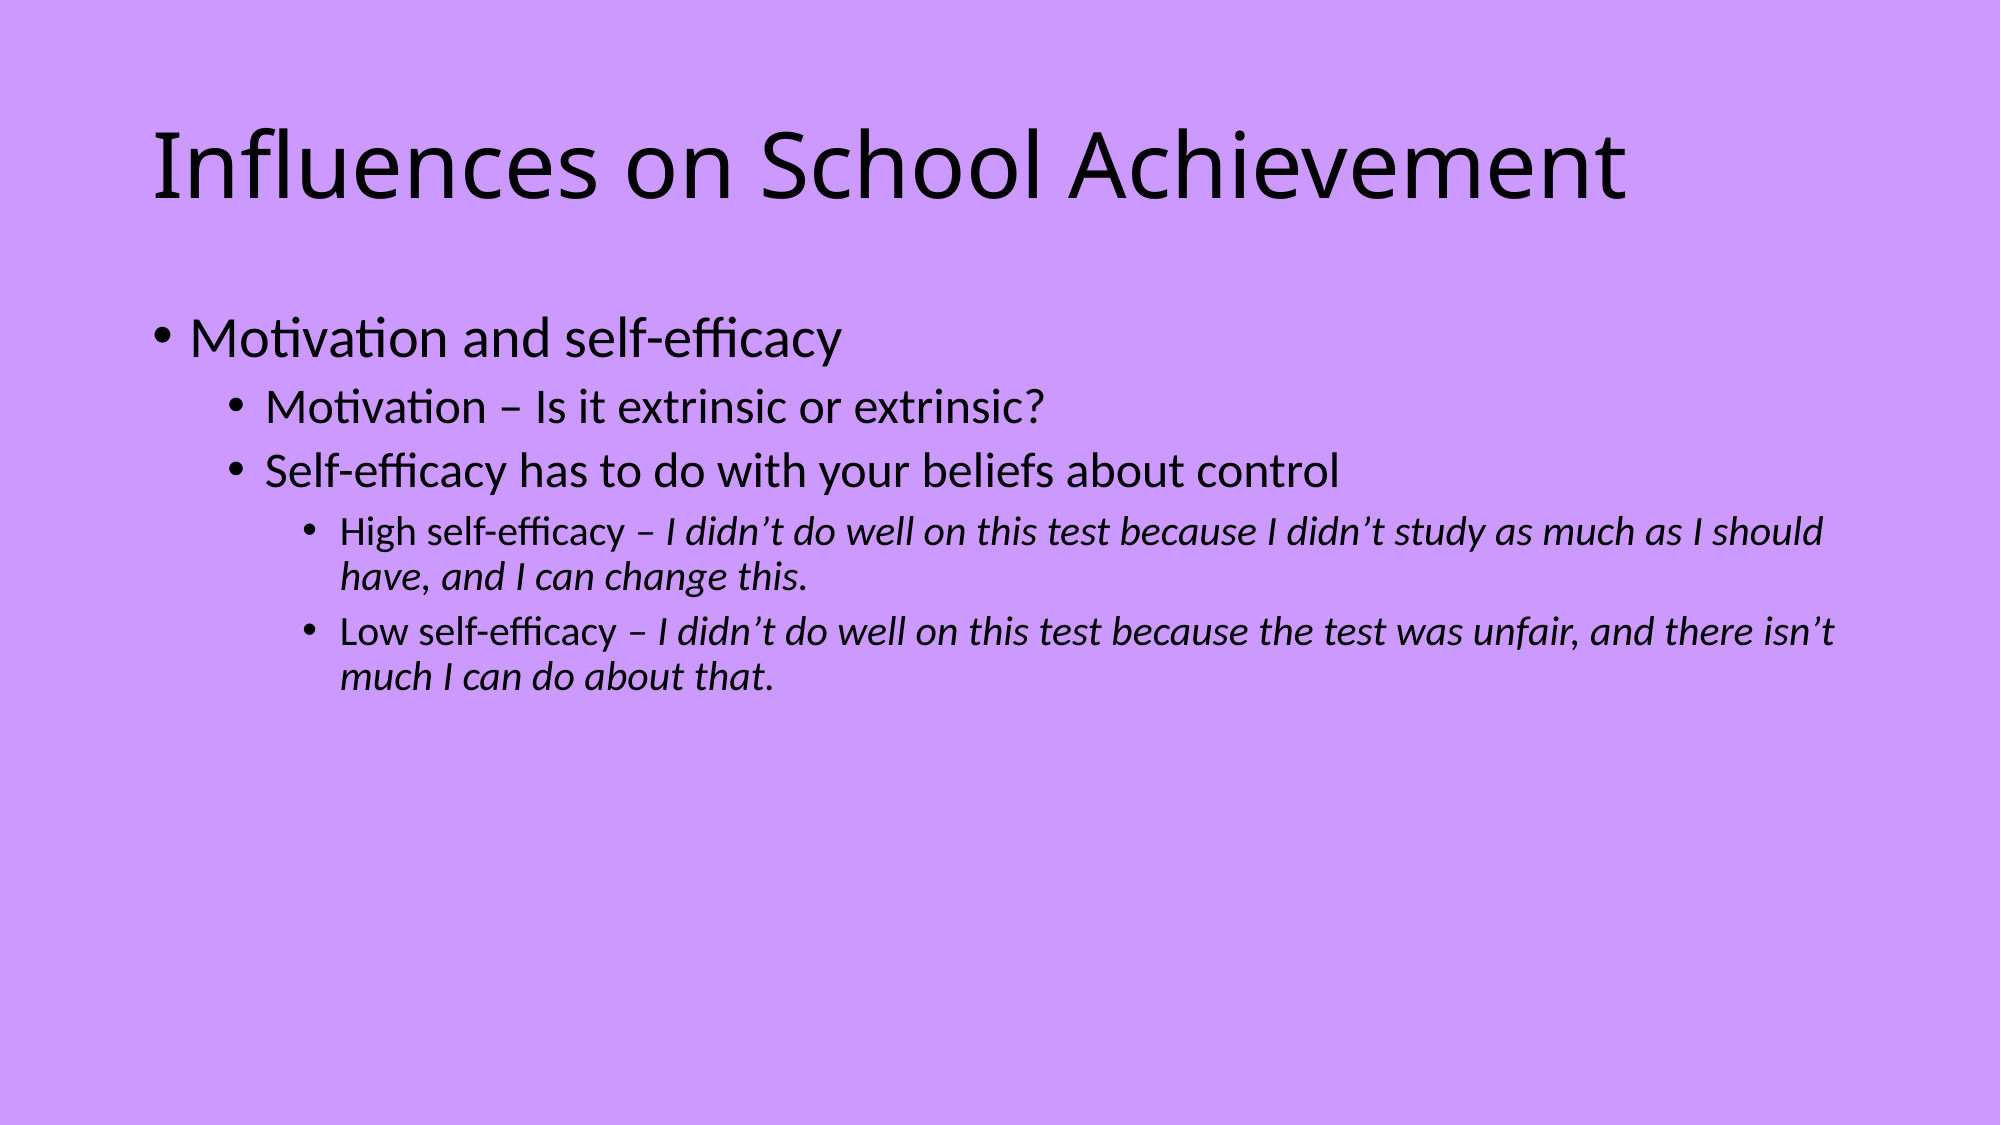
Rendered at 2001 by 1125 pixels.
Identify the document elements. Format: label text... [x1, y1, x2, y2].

list Motivation and self-efficacy Motivation – Is it extrinsic or extrinsic? Self-efficacy has to do with your beliefs about control High self-efficacy – I didn’t do well on this test because I didn’t study as much as I should have, and I can change this. Low self-efficacy – I didn’t do well on this test because the test was unfair, and there isn’t much I can do about that. [137, 299, 1863, 1014]
title Influences on School Achievement [137, 59, 1863, 278]
